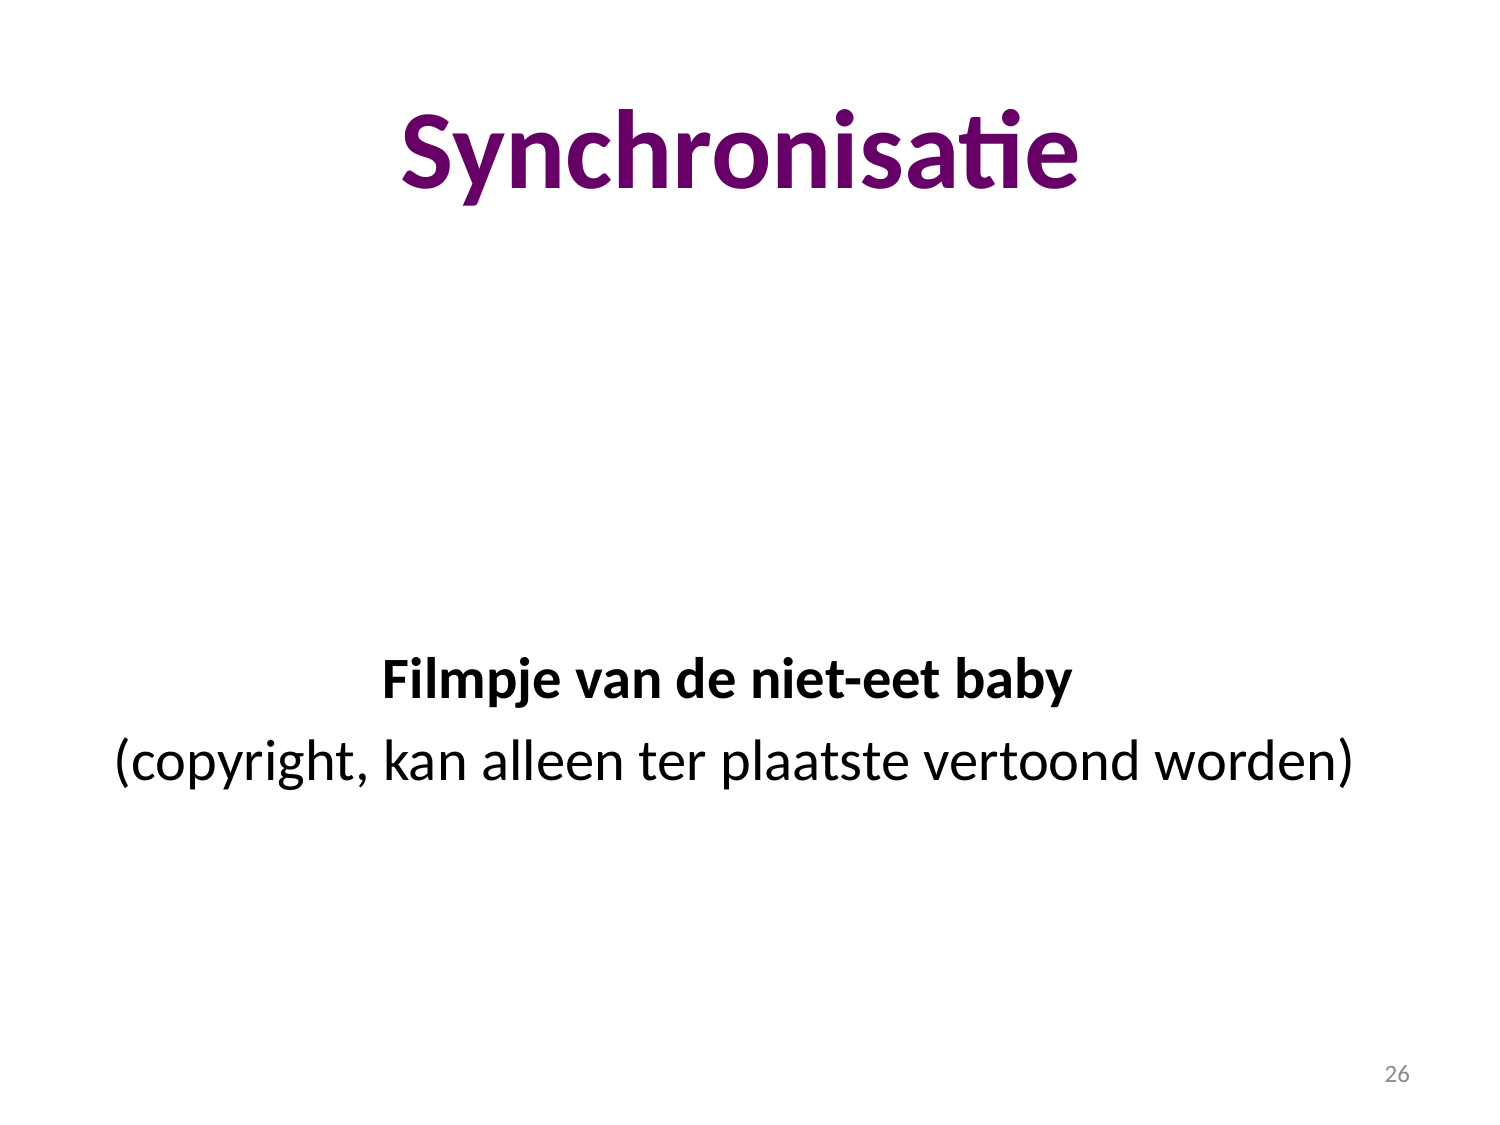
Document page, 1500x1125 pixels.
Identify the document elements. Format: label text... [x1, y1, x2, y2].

title Synchronisatie [103, 50, 1379, 238]
slide_number 26 [1074, 1042, 1425, 1103]
list Filmpje van de niet-eet baby (copyright, kan alleen ter plaatste vertoond worden) [46, 303, 1425, 805]
